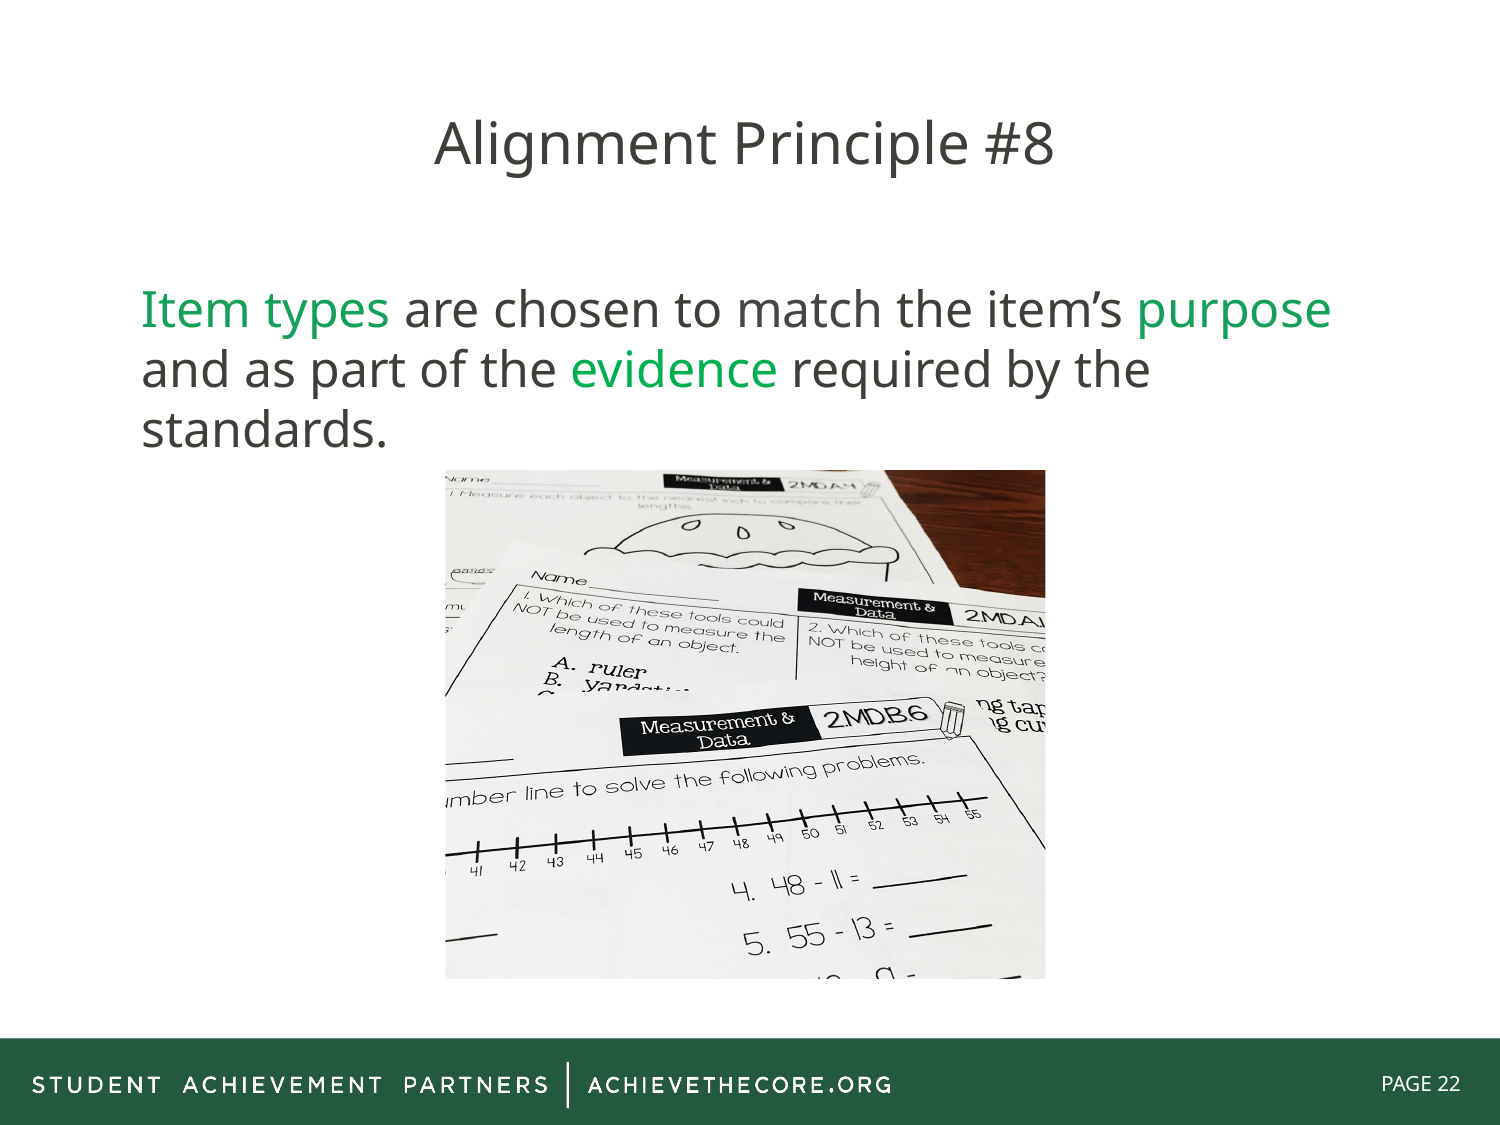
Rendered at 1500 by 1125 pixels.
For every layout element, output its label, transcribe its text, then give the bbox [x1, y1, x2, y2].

list Item types are chosen to match the item’s purpose and as part of the evidence required by the standards. [70, 262, 1421, 1005]
picture [445, 470, 1046, 980]
title Alignment Principle #8 [70, 47, 1421, 235]
picture [12, 1055, 911, 1112]
